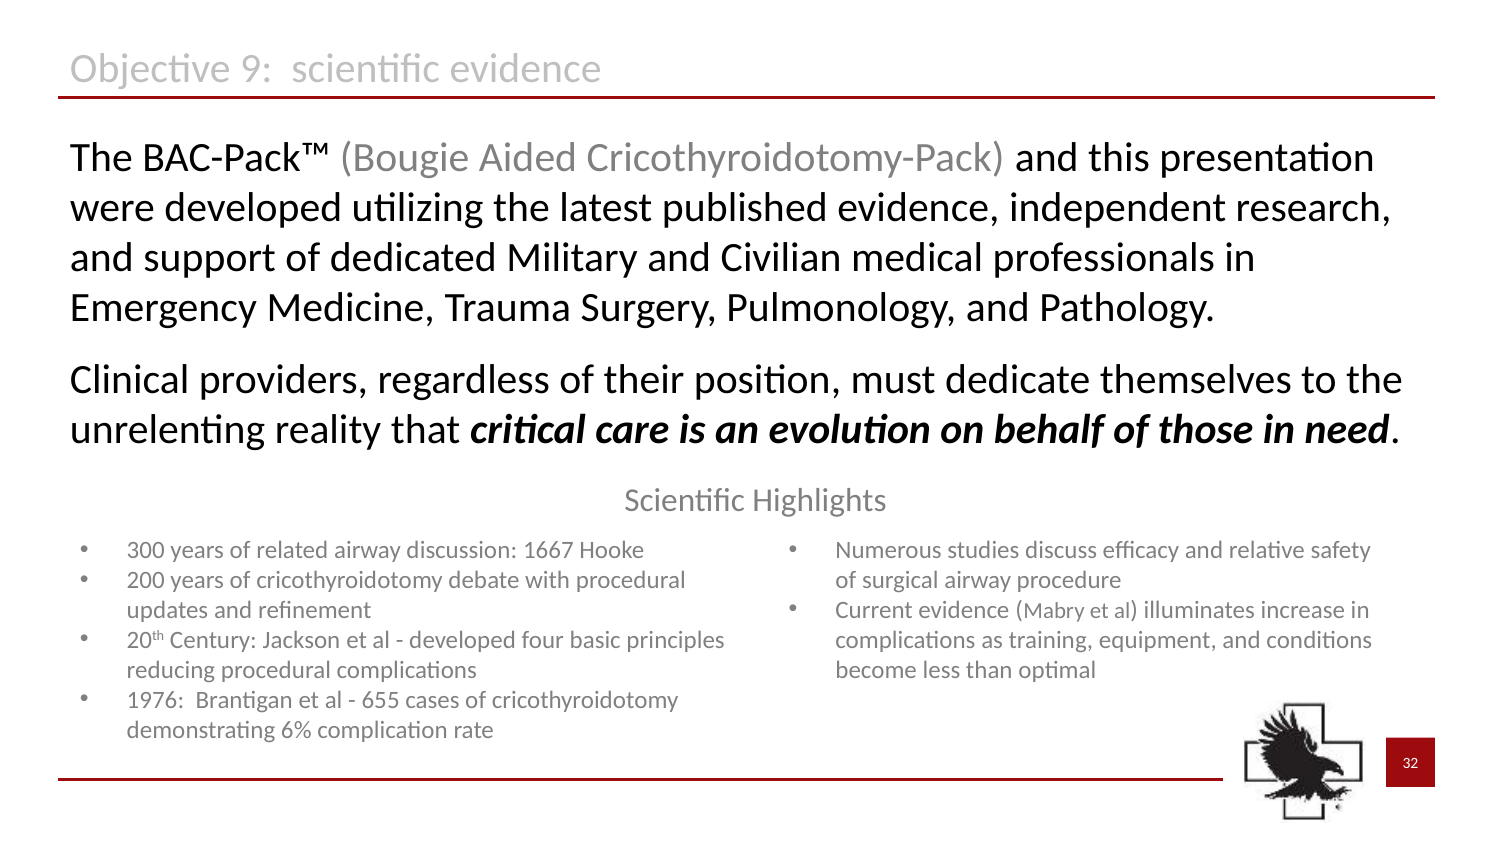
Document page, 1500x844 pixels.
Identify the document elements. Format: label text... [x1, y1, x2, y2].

picture [1243, 700, 1366, 823]
text_box The BAC-Pack™ (Bougie Aided Cricothyroidotomy-Pack) and this presentation were developed utilizing the latest published evidence, independent research, and support of dedicated Military and Civilian medical professionals in Emergency Medicine, Trauma Surgery, Pulmonology, and Pathology. Clinical providers, regardless of their position, must dedicate themselves to the unrelenting reality that critical care is an evolution on behalf of those in need. [55, 122, 1435, 460]
text_box 300 years of related airway discussion: 1667 Hooke 200 years of cricothyroidotomy debate with procedural updates and refinement 20th Century: Jackson et al - developed four basic principles reducing procedural complications 1976: Brantigan et al - 655 cases of cricothyroidotomy demonstrating 6% complication rate [65, 526, 758, 751]
text_box Numerous studies discuss efficacy and relative safety of surgical airway procedure Current evidence (Mabry et al) illuminates increase in complications as training, equipment, and conditions become less than optimal [773, 526, 1399, 691]
text_box Scientific Highlights [160, 470, 1352, 526]
slide_number 32 [1386, 737, 1435, 787]
text_box Objective 9: scientific evidence [55, 33, 672, 99]
